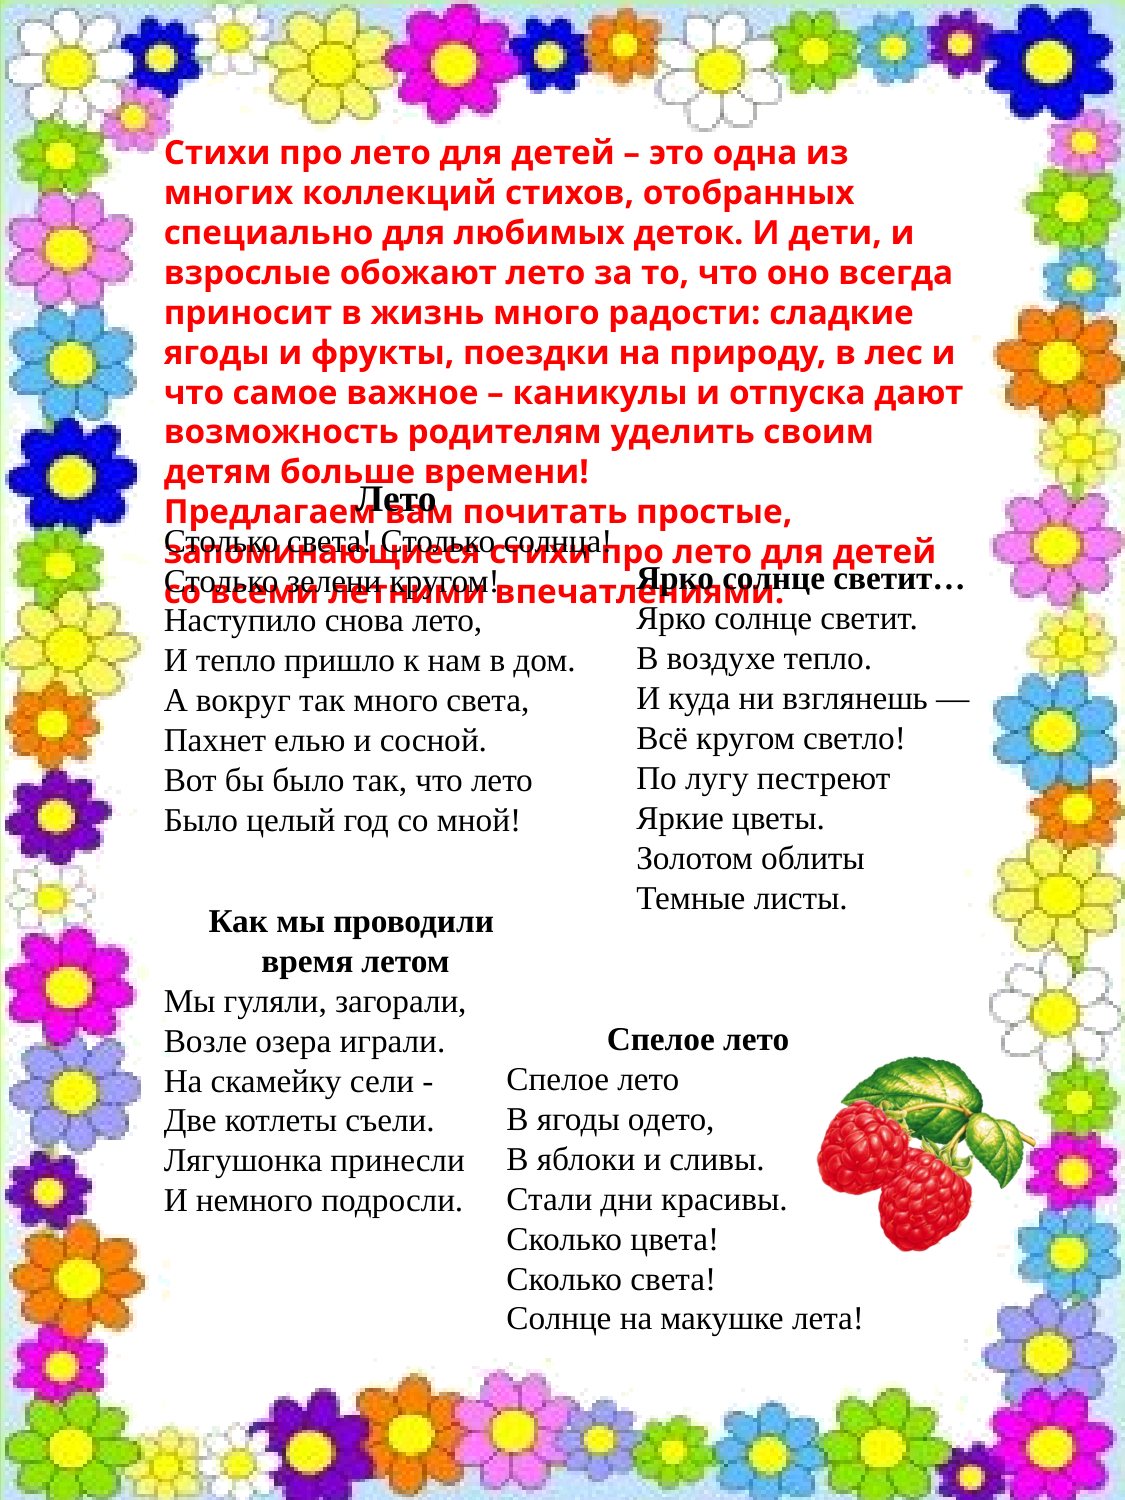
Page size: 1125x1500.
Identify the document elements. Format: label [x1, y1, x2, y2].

text_box [0, 0, 1125, 1500]
